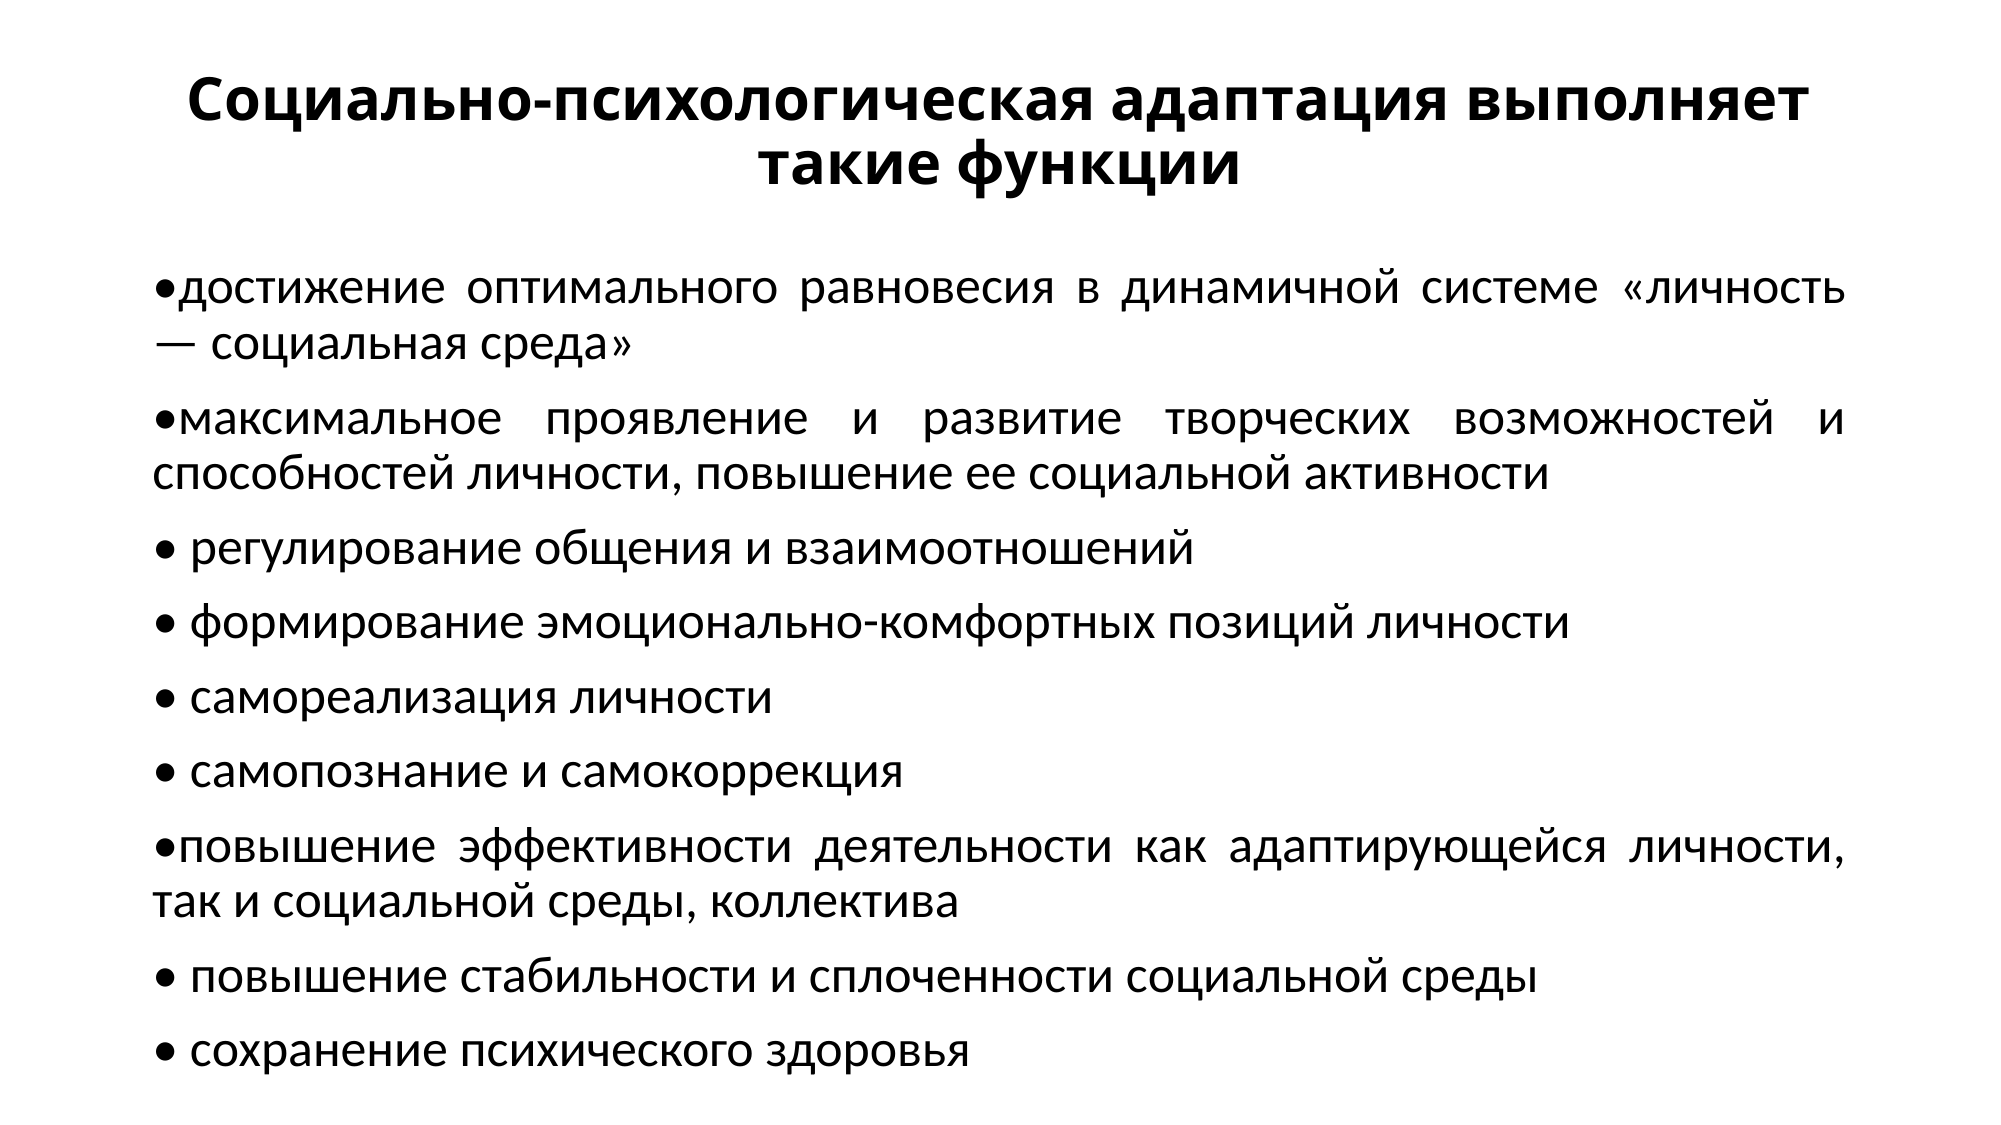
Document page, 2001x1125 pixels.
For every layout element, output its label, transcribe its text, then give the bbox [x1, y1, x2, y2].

list •достижение оптимального равновесия в динамичной системе «личность — социальная среда» •максимальное проявление и развитие творческих возможностей и способностей личности, повышение ее социальной активности • регулирование общения и взаимоотношений • формирование эмоционально-комфортных позиций личности • самореализация личности • самопознание и самокоррекция •повышение эффективности деятельности как адаптирующейся личности, так и социальной среды, коллектива • повышение стабильности и сплоченности социальной среды • сохранение психического здоровья [137, 251, 1863, 1091]
title Социально-психологическая адаптация выполняет такие функции [137, 59, 1863, 251]
